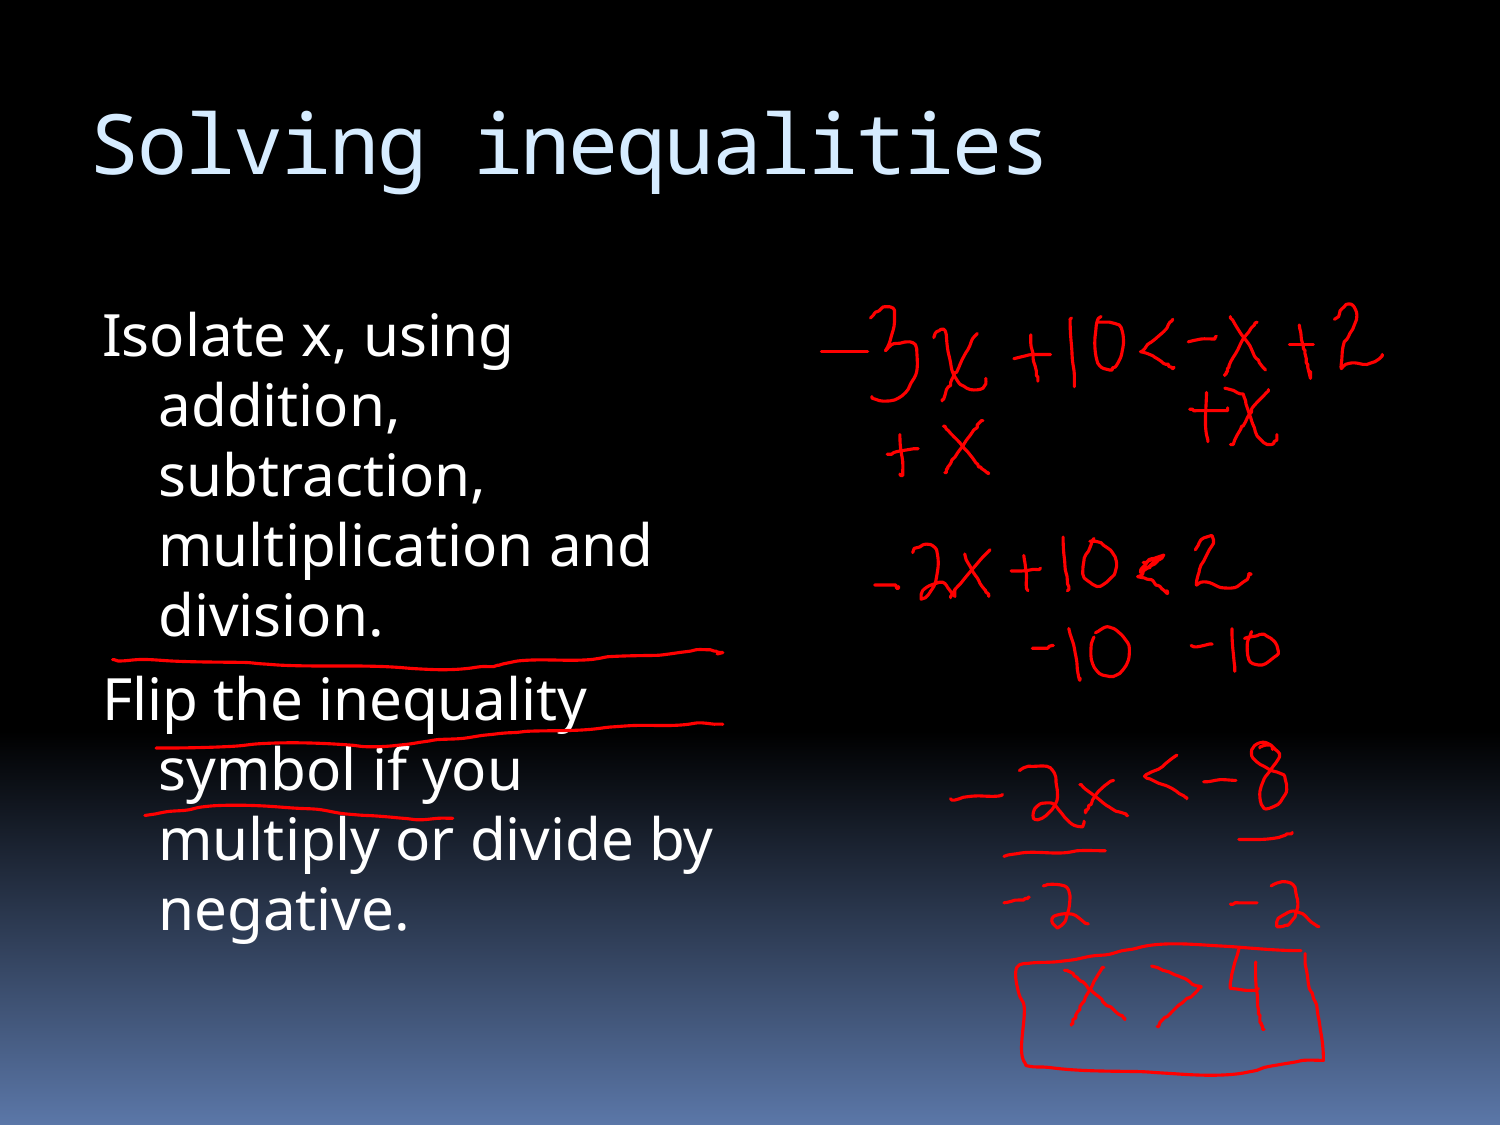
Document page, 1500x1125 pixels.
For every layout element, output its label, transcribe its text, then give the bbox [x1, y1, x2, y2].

title Solving inequalities [75, 83, 1425, 234]
list Isolate x, using addition, subtraction, multiplication and division. Flip the inequality symbol if you multiply or divide by negative. [76, 290, 739, 1033]
